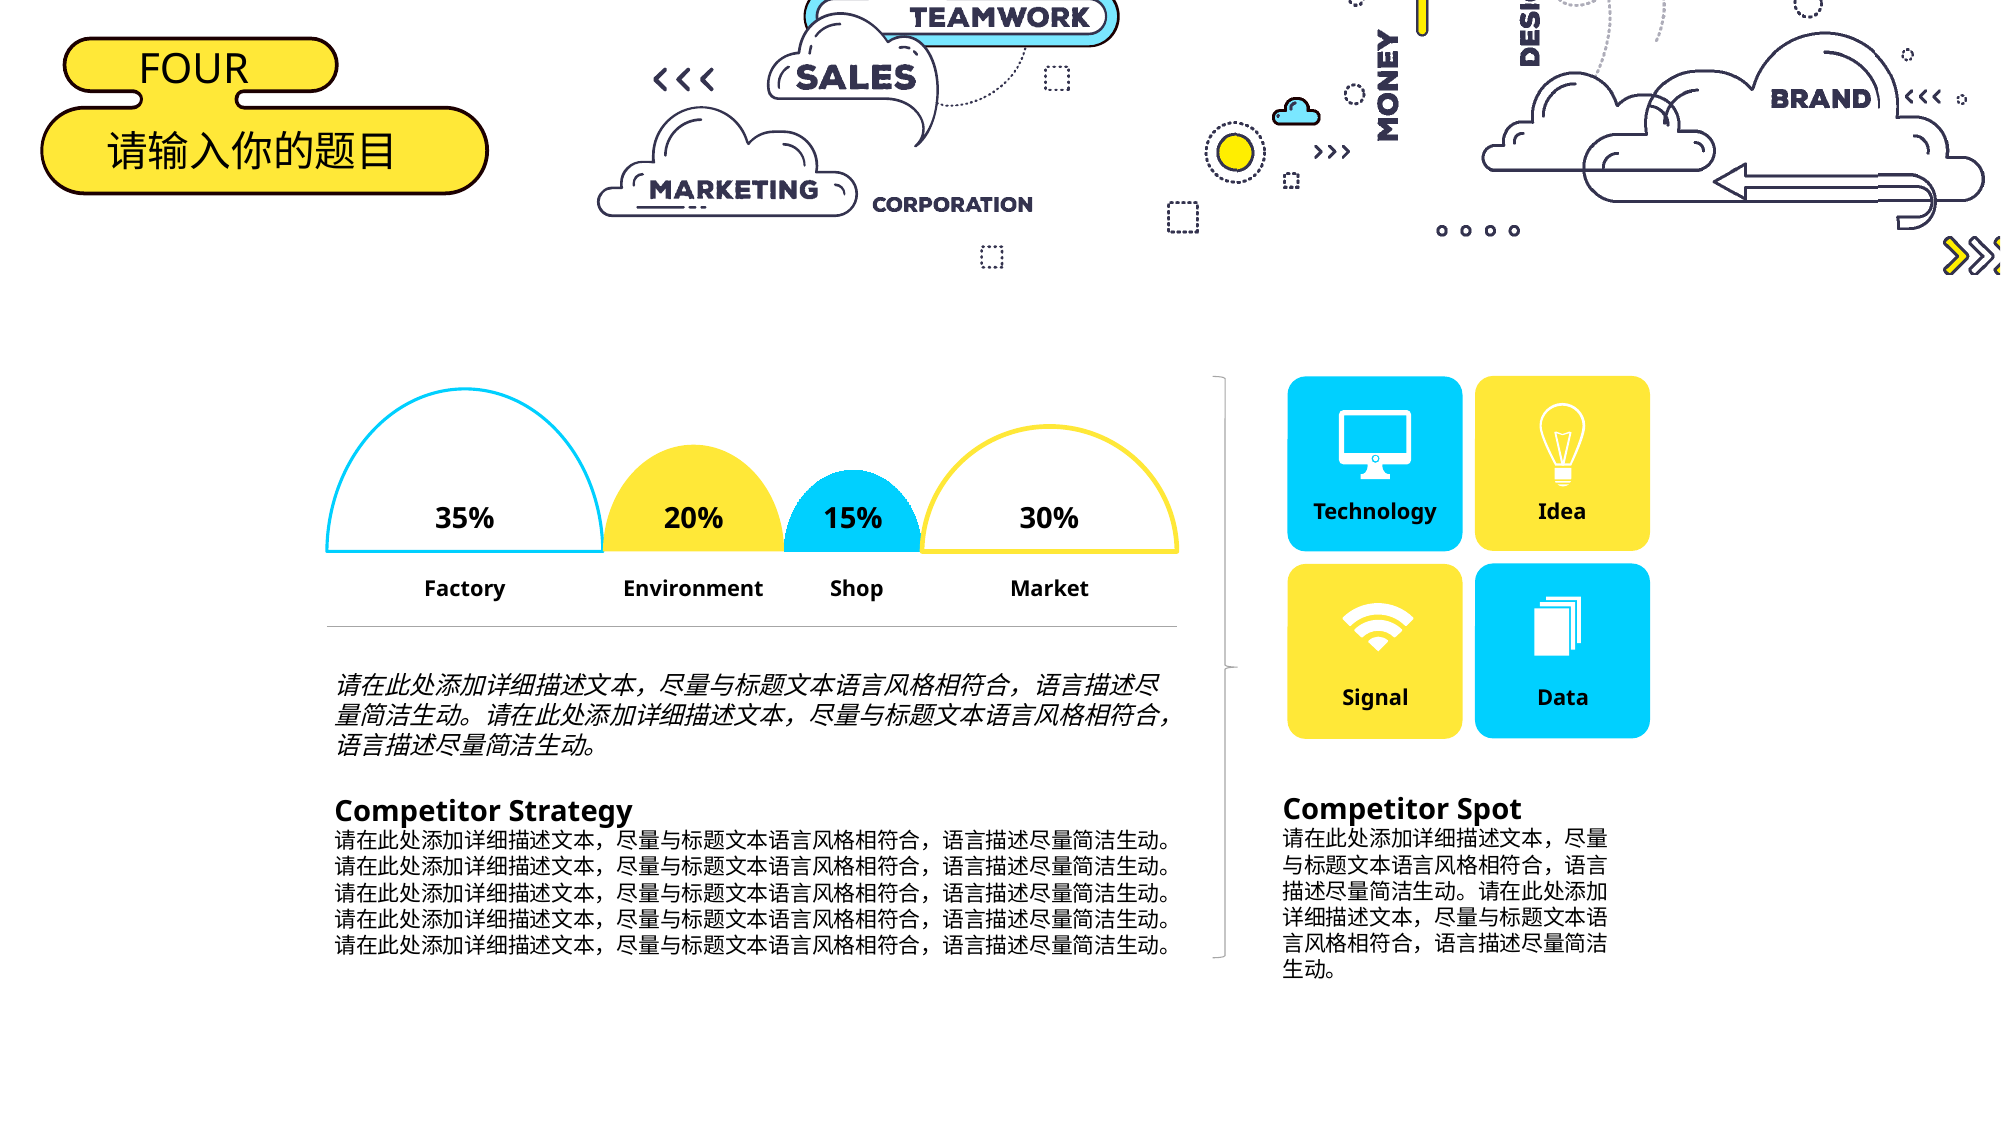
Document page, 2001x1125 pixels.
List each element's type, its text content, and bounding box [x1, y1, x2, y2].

text_box Factory [368, 570, 562, 605]
text_box [784, 470, 922, 552]
text_box Signal [1288, 679, 1464, 714]
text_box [1338, 409, 1412, 480]
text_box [1341, 598, 1414, 652]
text_box [1473, 374, 1652, 552]
text_box 15% [812, 495, 894, 539]
text_box 35% [424, 495, 506, 539]
text_box [1286, 375, 1464, 553]
text_box Environment [596, 570, 773, 605]
text_box 20% [652, 495, 735, 539]
text_box 30% [1008, 495, 1091, 539]
text_box [1473, 562, 1652, 740]
text_box Technology [1287, 493, 1463, 528]
text_box [602, 444, 784, 552]
text_box [1212, 375, 1238, 959]
text_box Shop [773, 570, 940, 605]
text_box Data [1475, 679, 1651, 714]
text_box Competitor Spot 请在此处添加详细描述文本，尽量与标题文本语言风格相符合，语言描述尽量简洁生动。请在此处添加详细描述文本，尽量与标题文本语言风格相符合，语言描述尽量简洁生动。 [1274, 751, 1638, 987]
text_box Competitor Strategy 请在此处添加详细描述文本，尽量与标题文本语言风格相符合，语言描述尽量简洁生动。请在此处添加详细描述文本，尽量与标题文本语言风格相符合，语言描述尽量简洁生动。请在此处添加详细描述文本，尽量与标题文本语言风格相符合，语言描述尽量简洁生动。请在此处添加详细描述文本，尽量与标题文本语言风格相符合，语言描述尽量简洁生动。请在此处添加详细描述文本，尽量与标题文本语言风格相符合，语言描述尽量简洁生动。 [326, 763, 1177, 962]
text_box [1539, 402, 1586, 487]
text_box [1534, 596, 1581, 656]
text_box [326, 388, 603, 552]
text_box [922, 426, 1177, 552]
text_box Idea [1475, 493, 1650, 528]
text_box Market [953, 570, 1146, 605]
text_box 请在此处添加详细描述文本，尽量与标题文本语言风格相符合，语言描述尽量简洁生动。请在此处添加详细描述文本，尽量与标题文本语言风格相符合，语言描述尽量简洁生动。 [326, 665, 1177, 763]
text_box [1286, 562, 1464, 740]
